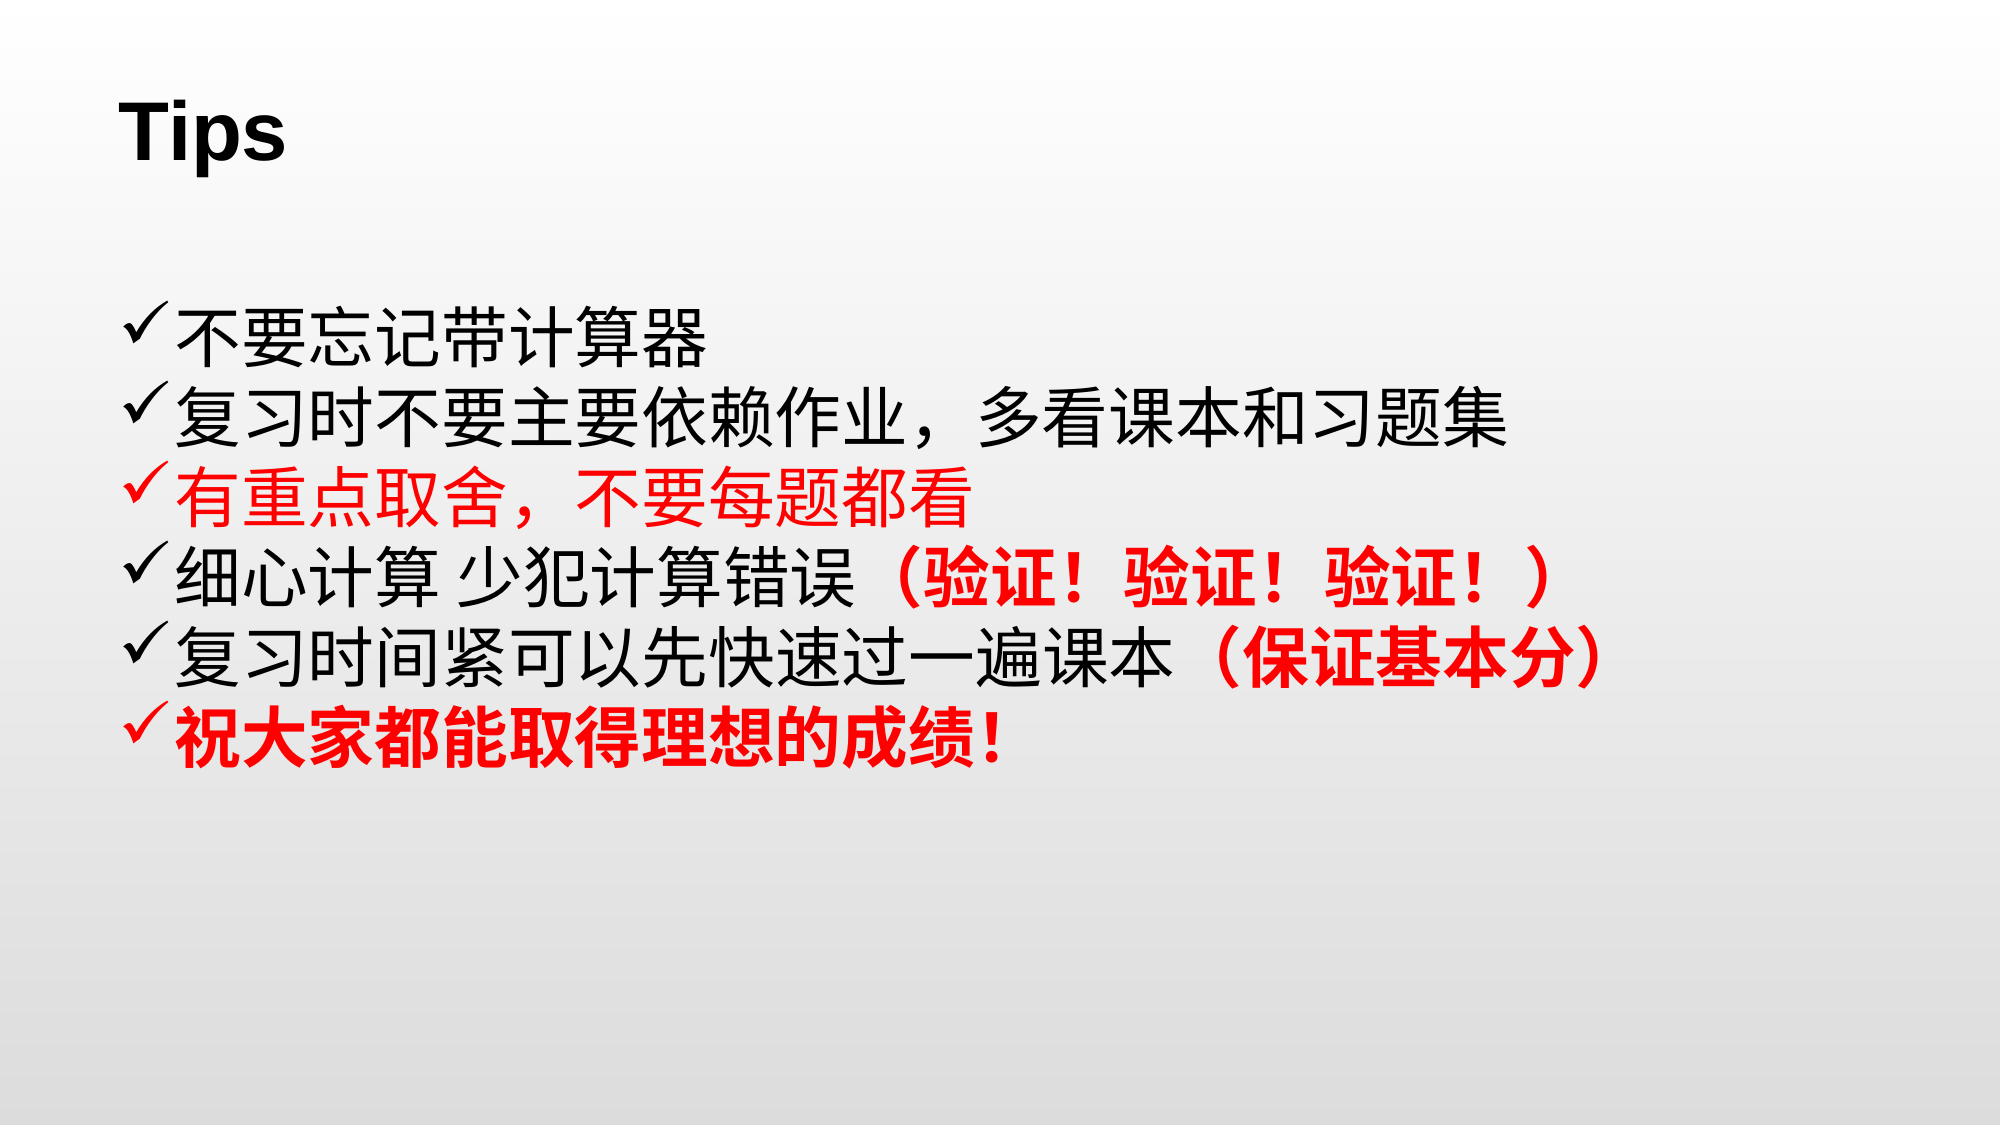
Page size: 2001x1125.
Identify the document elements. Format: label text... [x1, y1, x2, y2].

text_box Tips [104, 69, 814, 185]
text_box 不要忘记带计算器 复习时不要主要依赖作业，多看课本和习题集 有重点取舍，不要每题都看 细心计算 少犯计算错误（验证！验证！验证！） 复习时间紧可以先快速过一遍课本（保证基本分） 祝大家都能取得理想的成绩！ [104, 288, 1768, 944]
